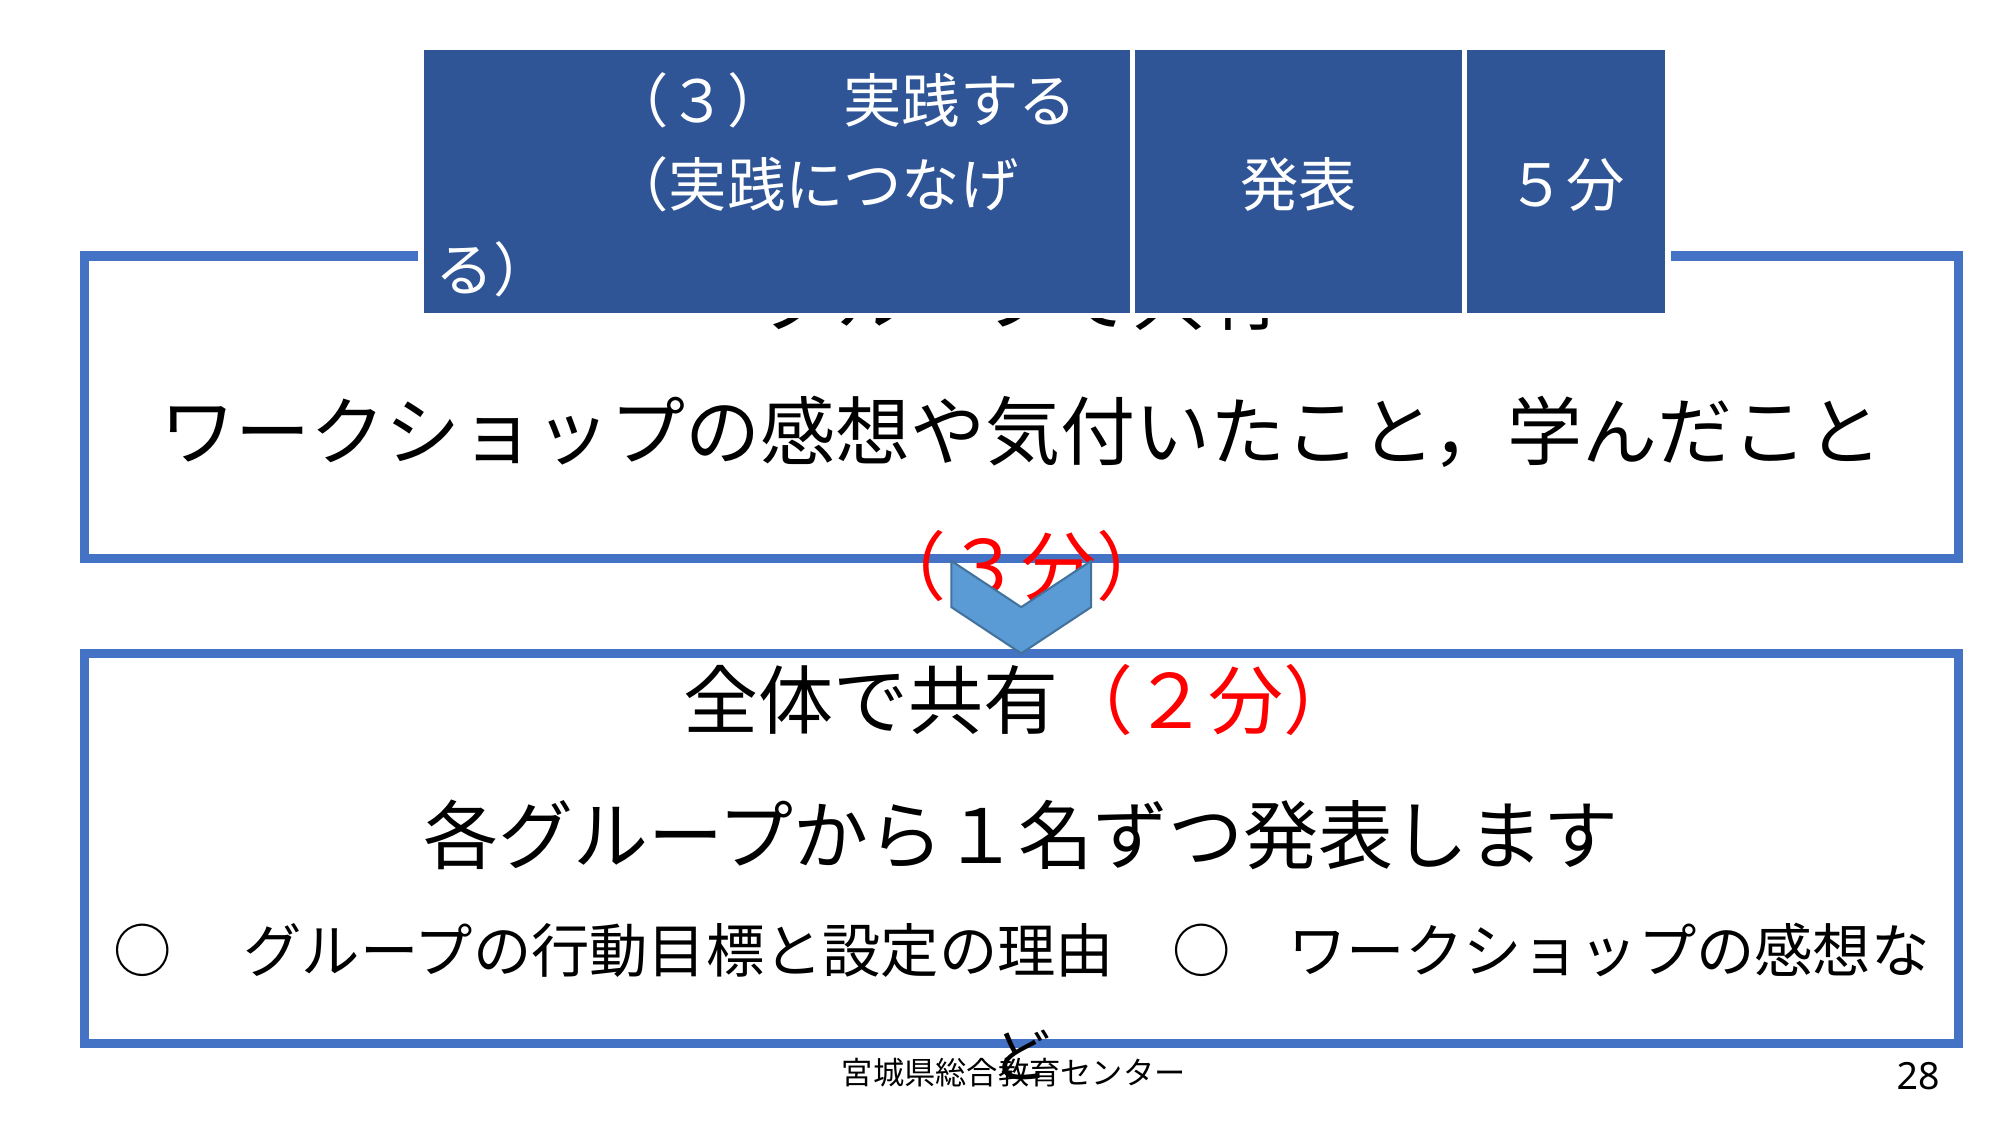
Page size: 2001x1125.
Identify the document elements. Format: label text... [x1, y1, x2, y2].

table_header ５分 [1467, 50, 1665, 313]
table_header （３） 実践する （実践につなげる） [424, 50, 1130, 313]
table_header 発表 [1135, 50, 1462, 313]
text_box 全体で共有（２分） 各グループから１名ずつ発表します ○ グループの行動目標と設定の理由 ○ ワークショップの感想など [83, 652, 1959, 1045]
text_box [950, 558, 1093, 655]
text_box グループで共有 ワークショップの感想や気付いたこと，学んだこと（３分） [83, 255, 1959, 559]
